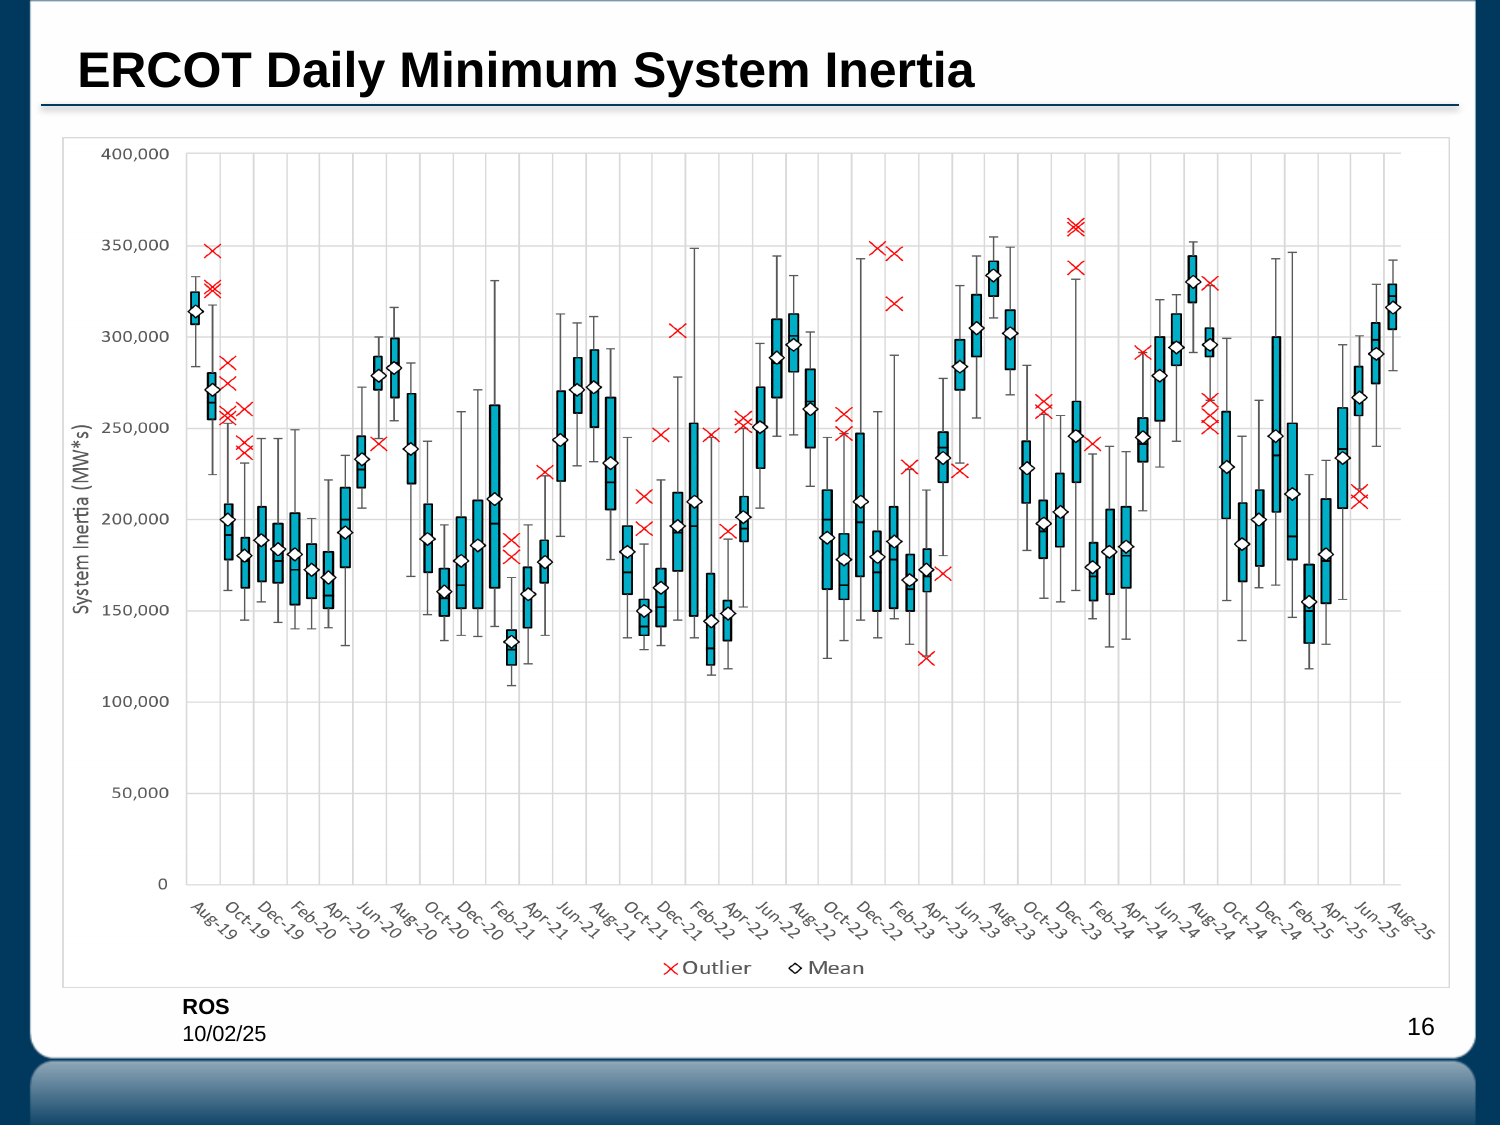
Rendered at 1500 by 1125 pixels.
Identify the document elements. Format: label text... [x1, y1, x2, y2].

title ERCOT Daily Minimum System Inertia [62, 29, 1450, 106]
picture [0, 0, 1500, 1125]
